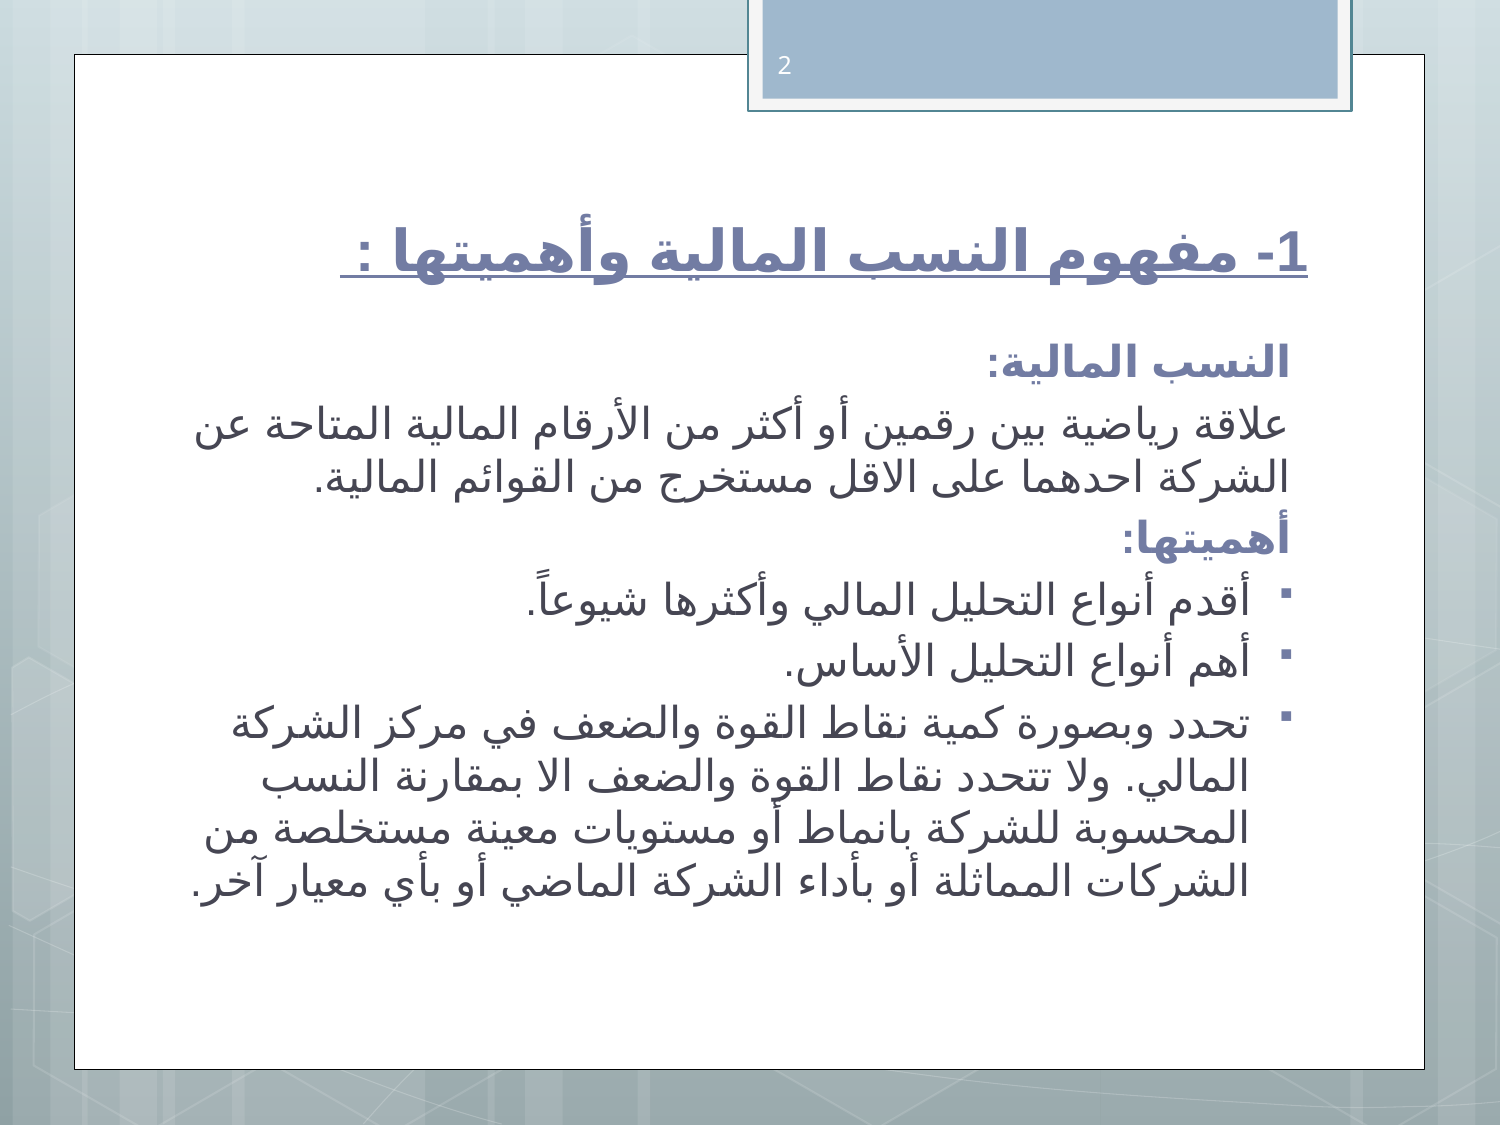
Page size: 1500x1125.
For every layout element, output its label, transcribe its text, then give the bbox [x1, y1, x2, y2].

title 1- مفهوم النسب المالية وأهميتها : [171, 168, 1324, 291]
list النسب المالية: علاقة رياضية بين رقمين أو أكثر من الأرقام المالية المتاحة عن الشركة احدهما على الاقل مستخرج من القوائم المالية. أهميتها: أقدم أنواع التحليل المالي وأكثرها شيوعاً. أهم أنواع التحليل الأساس. تحدد وبصورة كمية نقاط القوة والضعف في مركز الشركة المالي. ولا تتحدد نقاط القوة والضعف الا بمقارنة النسب المحسوبة للشركة بانماط أو مستويات معينة مستخلصة من الشركات المماثلة أو بأداء الشركة الماضي أو بأي معيار آخر. [171, 326, 1317, 953]
slide_number 2 [762, 36, 982, 97]
